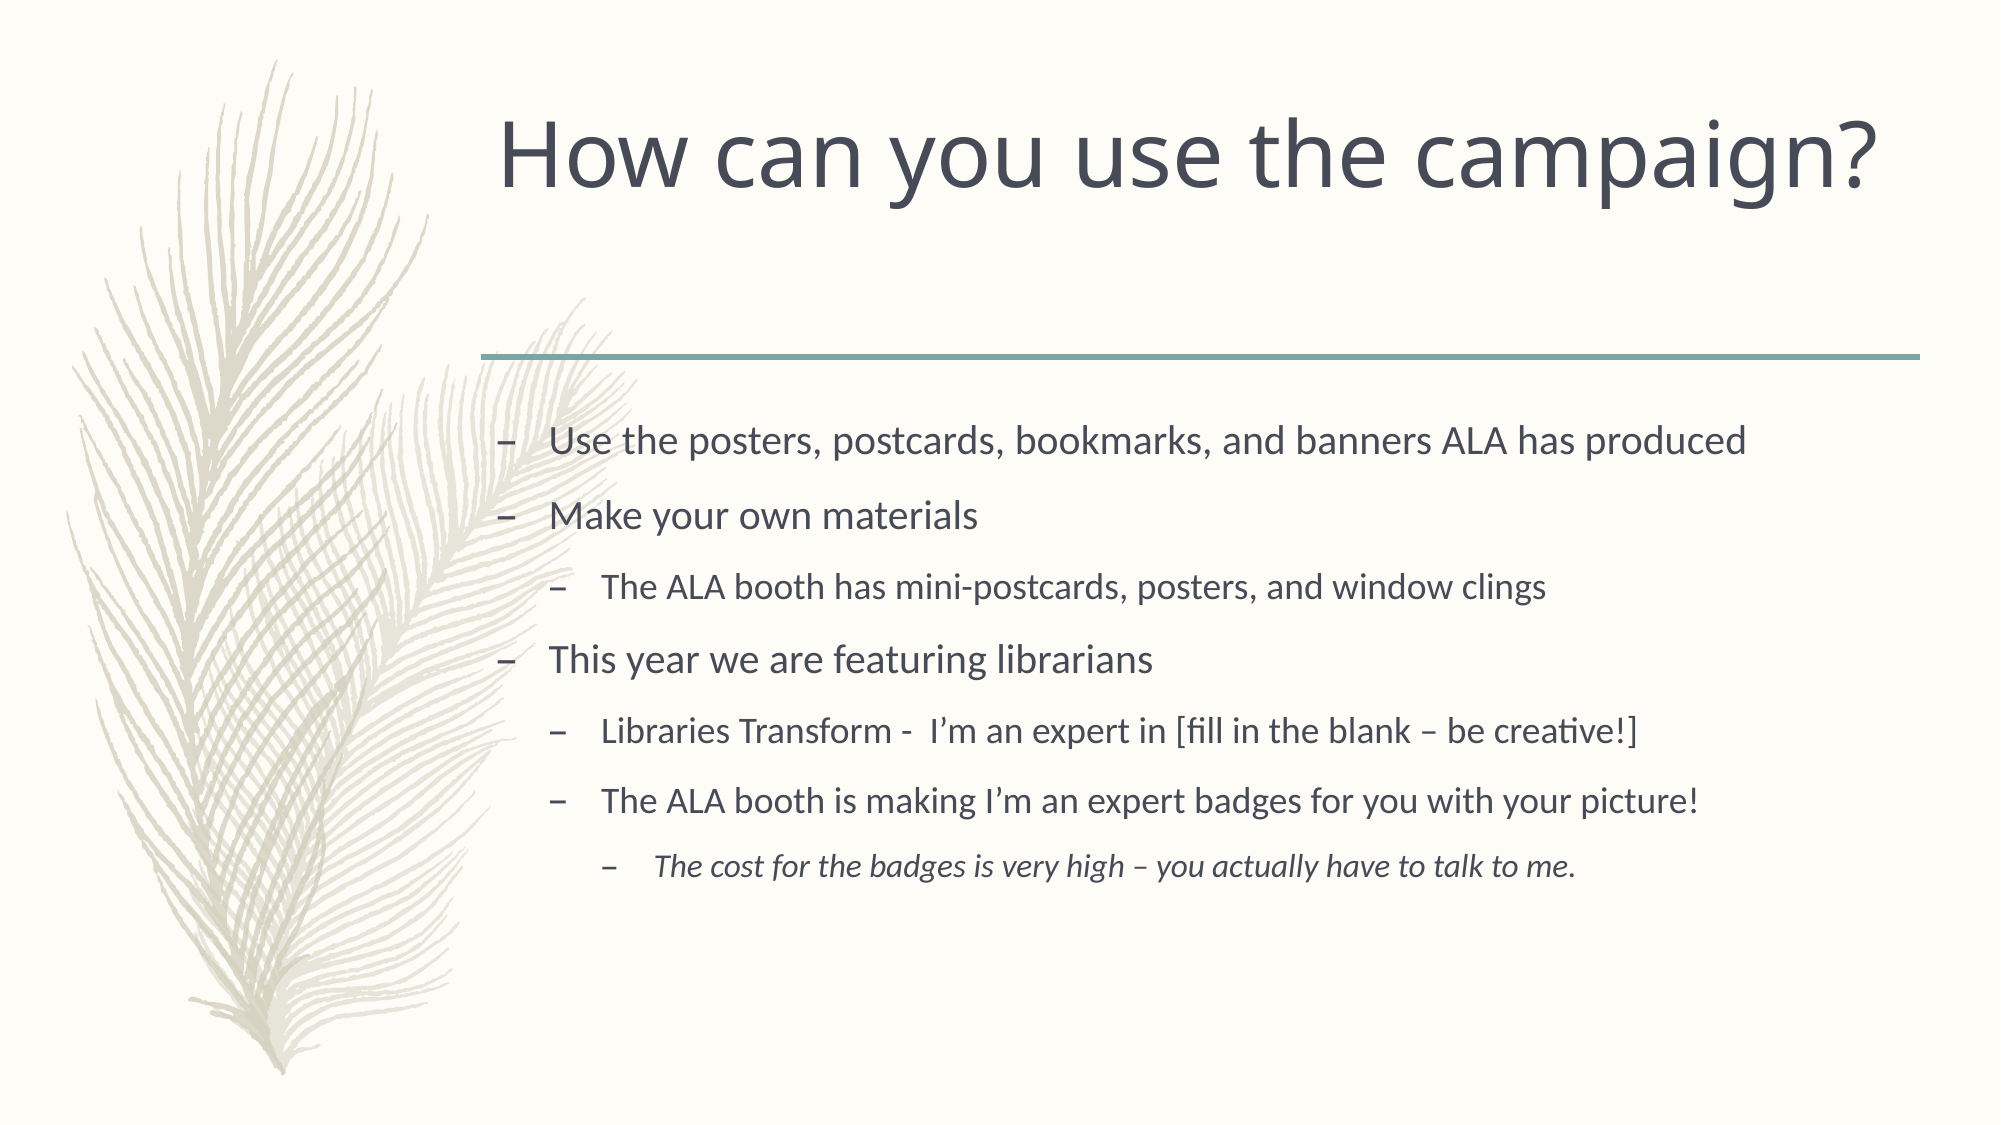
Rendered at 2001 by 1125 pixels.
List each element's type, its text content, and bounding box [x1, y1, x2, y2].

title How can you use the campaign? [481, 93, 1920, 350]
list Use the posters, postcards, bookmarks, and banners ALA has produced Make your own materials The ALA booth has mini-postcards, posters, and window clings This year we are featuring librarians Libraries Transform - I’m an expert in [fill in the blank – be creative!] The ALA booth is making I’m an expert badges for you with your picture! The cost for the badges is very high – you actually have to talk to me. [481, 399, 1920, 999]
